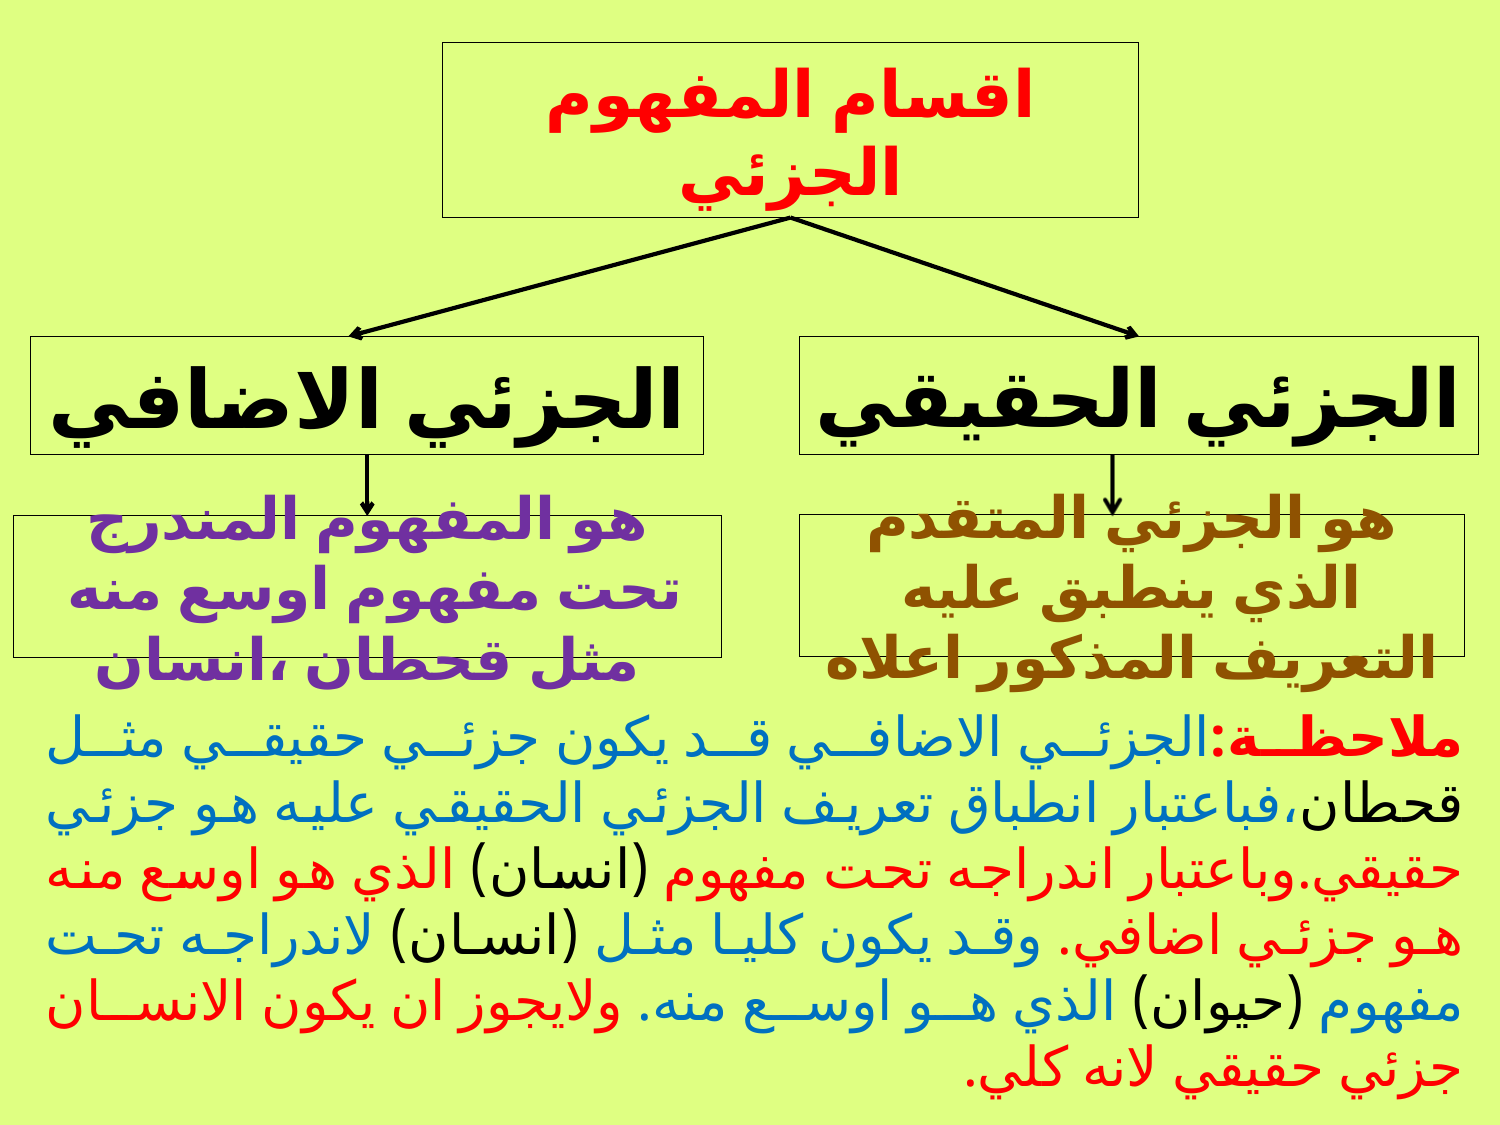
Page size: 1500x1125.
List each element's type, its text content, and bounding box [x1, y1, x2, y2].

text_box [1423, 657, 1433, 677]
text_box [252, 658, 262, 679]
text_box الجزئي الاضافي [30, 336, 704, 455]
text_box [1010, 657, 1074, 692]
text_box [533, 658, 634, 689]
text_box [828, 657, 856, 679]
text_box اقسام المفهوم الجزئي [442, 42, 1139, 217]
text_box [359, 658, 507, 679]
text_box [1170, 502, 1179, 514]
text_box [976, 663, 1007, 692]
text_box هو المفهوم المندرج تحت مفهوم اوسع منه مثل قحطان ،انسان [13, 515, 722, 658]
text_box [520, 495, 529, 515]
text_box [948, 657, 958, 677]
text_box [149, 658, 241, 680]
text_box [1086, 657, 1171, 679]
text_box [791, 217, 1140, 337]
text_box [1270, 494, 1279, 514]
text_box هو الجزئي المتقدم الذي ينطبق عليه التعريف المذكور اعلاه [799, 514, 1465, 657]
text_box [540, 495, 550, 515]
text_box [1216, 657, 1297, 679]
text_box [614, 510, 629, 515]
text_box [1301, 657, 1412, 692]
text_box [864, 657, 936, 678]
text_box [348, 217, 791, 337]
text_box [1290, 494, 1300, 514]
picture [1093, 454, 1132, 535]
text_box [952, 510, 974, 514]
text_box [1363, 509, 1378, 514]
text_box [98, 658, 139, 689]
text_box الجزئي الحقيقي [799, 336, 1479, 455]
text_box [1054, 494, 1063, 514]
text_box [308, 658, 349, 689]
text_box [442, 511, 464, 515]
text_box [1074, 494, 1084, 514]
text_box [273, 661, 285, 679]
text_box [285, 495, 295, 515]
text_box ملاحظة:الجزئي الاضافي قد يكون جزئي حقيقي مثل قحطان،فباعتبار انطباق تعريف الجزئي الحقيقي عليه هو جزئي حقيقي.وباعتبار اندراجه تحت مفهوم (انسان) الذي هو اوسع منه هو جزئي اضافي. وقد يكون كليا مثل (انسان) لاندراجه تحت مفهوم (حيوان) الذي هو اوسع منه. ولايجوز ان يكون الانسان جزئي حقيقي لانه كلي. [30, 692, 1479, 1106]
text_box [1182, 657, 1192, 677]
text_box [265, 495, 274, 515]
